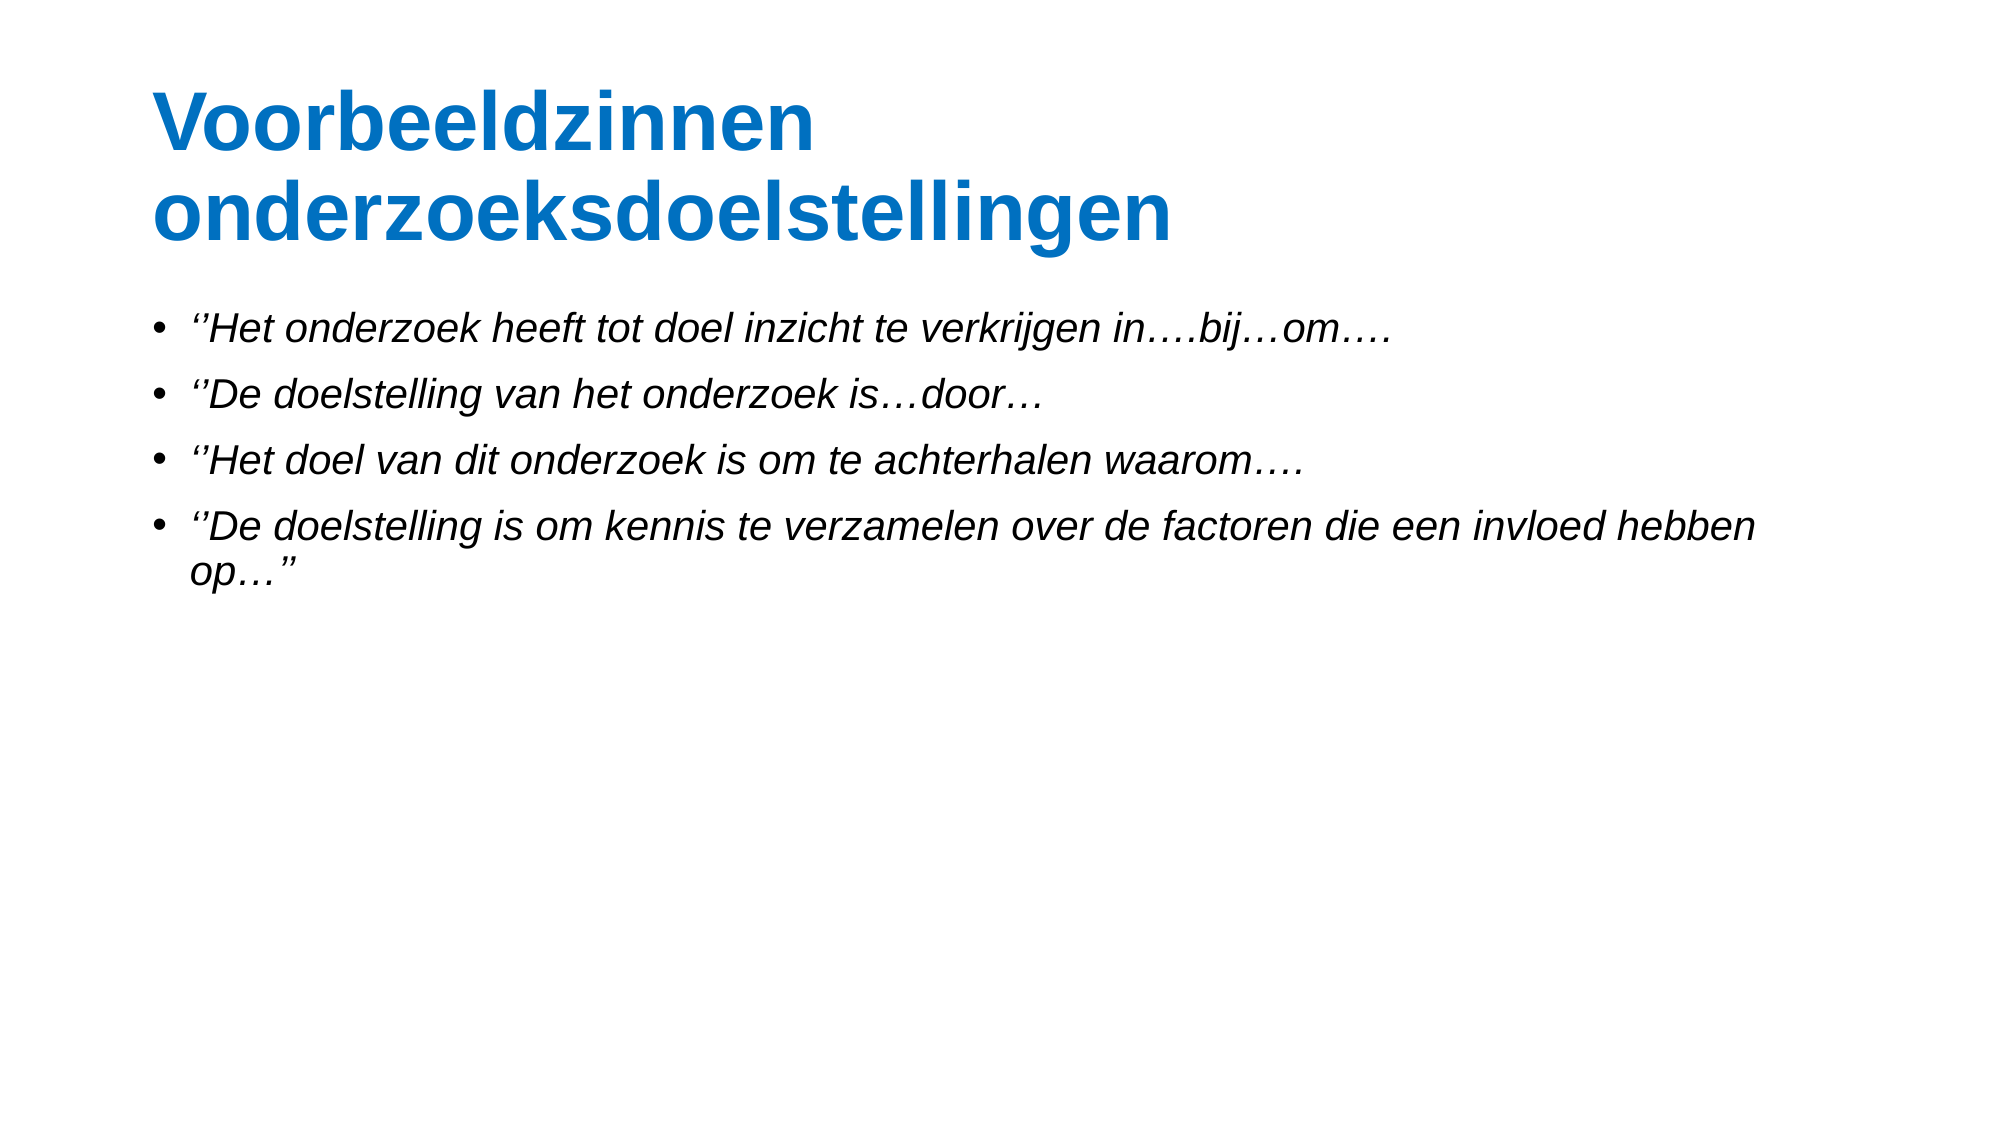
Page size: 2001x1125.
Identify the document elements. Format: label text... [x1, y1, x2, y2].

list ‘’Het onderzoek heeft tot doel inzicht te verkrijgen in….bij…om…. ‘’De doelstelling van het onderzoek is…door… ‘’Het doel van dit onderzoek is om te achterhalen waarom…. ‘’De doelstelling is om kennis te verzamelen over de factoren die een invloed hebben op…’’ [137, 299, 1863, 1014]
title Voorbeeldzinnen onderzoeksdoelstellingen [137, 59, 1863, 278]
